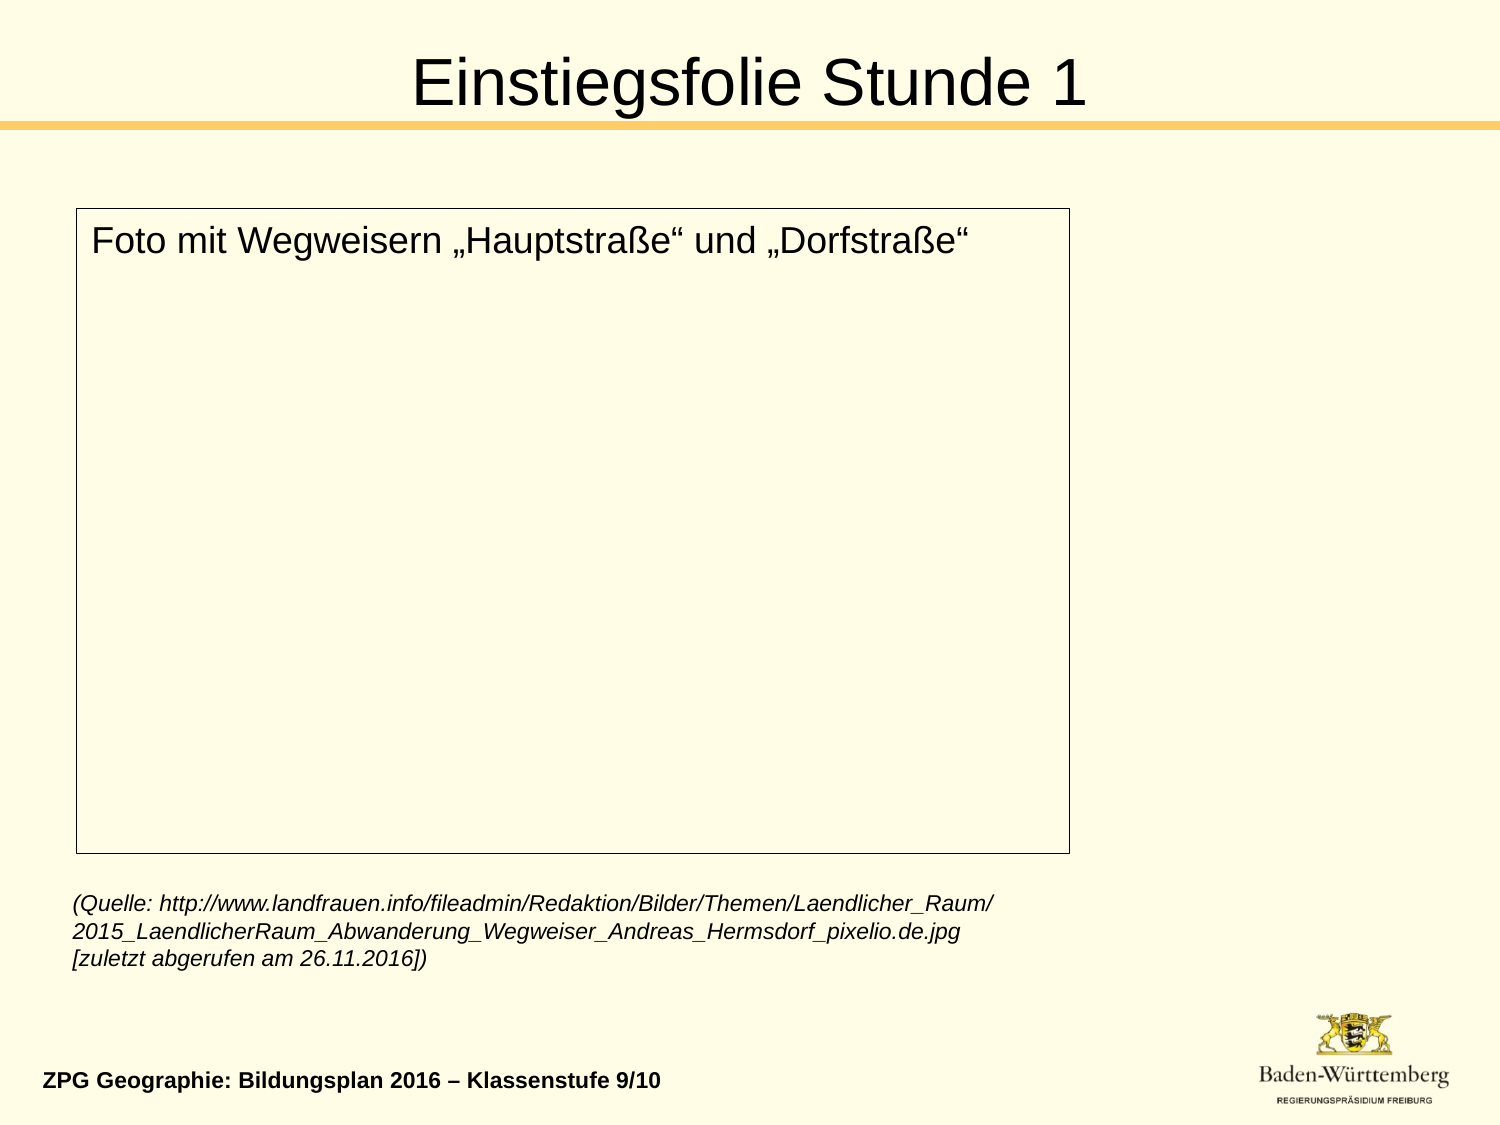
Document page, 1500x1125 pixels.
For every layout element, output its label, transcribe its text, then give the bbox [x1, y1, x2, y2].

title Einstiegsfolie Stunde 1 [0, 0, 1500, 119]
text_box Foto mit Wegweisern „Hauptstraße“ und „Dorfstraße“ [76, 208, 1070, 854]
picture [1257, 1011, 1451, 1106]
text_box (Quelle: http://www.landfrauen.info/fileadmin/Redaktion/Bilder/Themen/Laendlicher_Raum/ 2015_LaendlicherRaum_Abwanderung_Wegweiser_Andreas_Hermsdorf_pixelio.de.jpg [zuletzt abgerufen am 26.11.2016]) [57, 881, 1341, 979]
